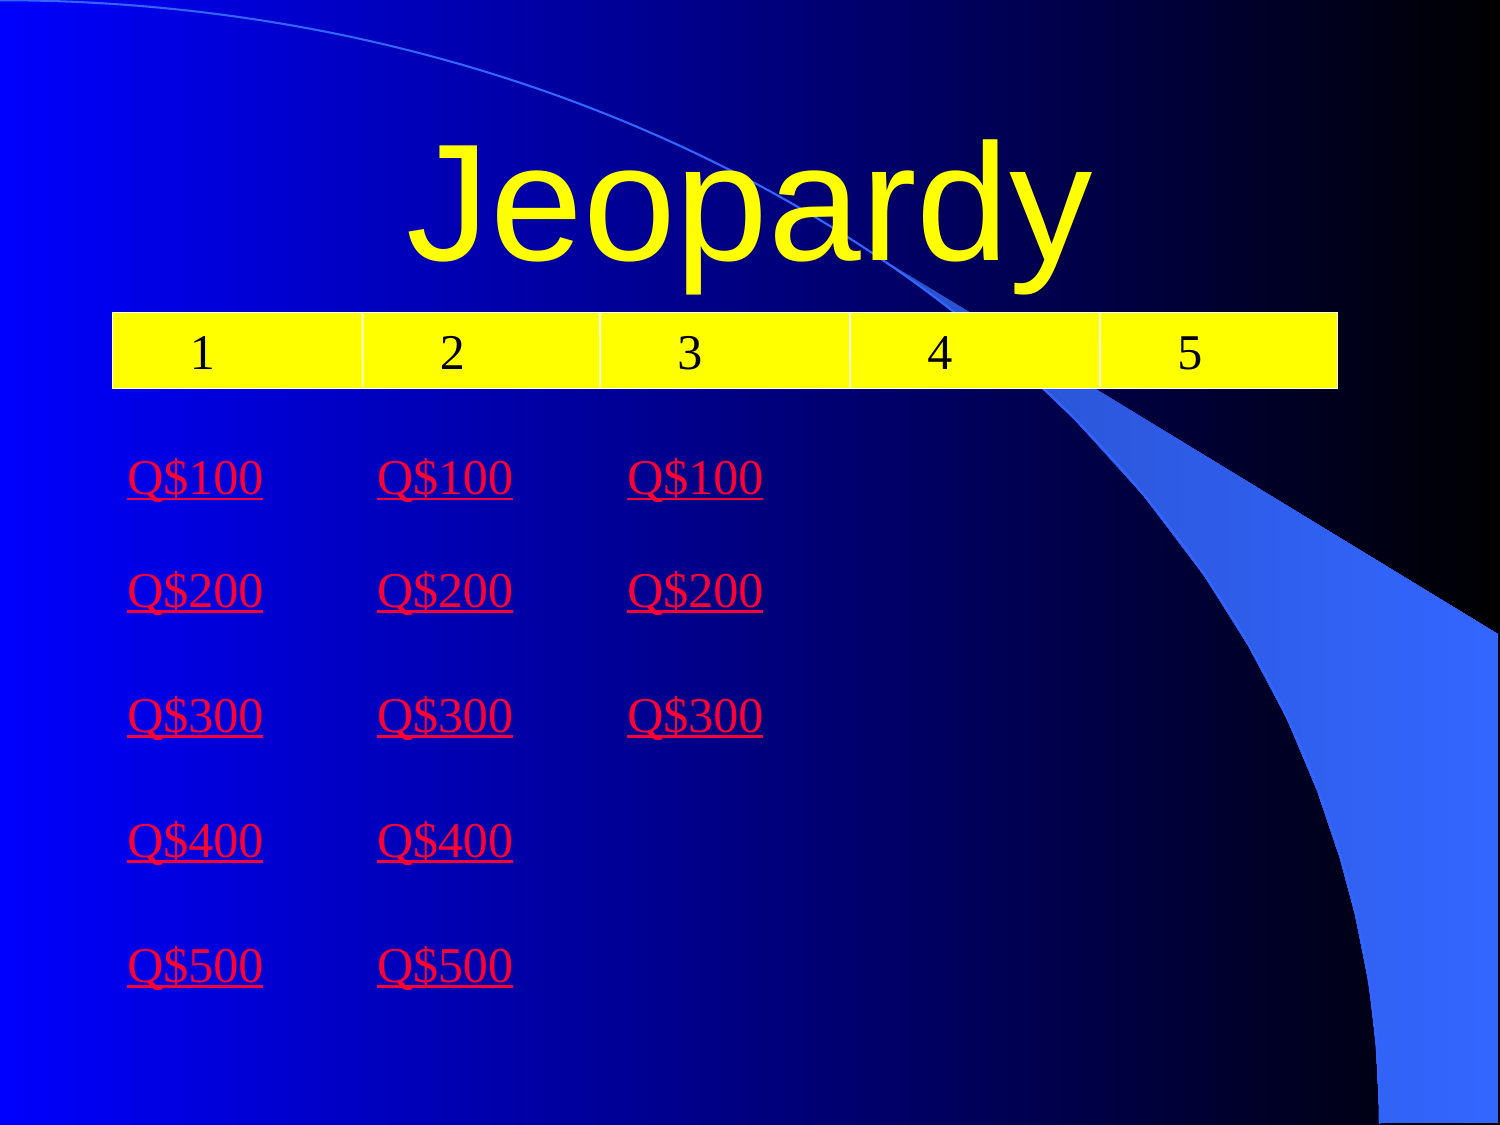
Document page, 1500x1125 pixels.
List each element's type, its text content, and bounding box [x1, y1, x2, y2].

text_box Q$200 [362, 549, 588, 625]
text_box Q$300 [362, 674, 588, 750]
text_box Q$300 [612, 674, 838, 750]
text_box Q$300 [112, 674, 338, 750]
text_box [112, 312, 1338, 389]
text_box Q$400 [362, 799, 588, 875]
text_box Q$200 [612, 549, 838, 625]
text_box Q$100 [612, 437, 838, 513]
text_box Q$200 [112, 549, 338, 625]
text_box Q$400 [112, 799, 338, 875]
text_box Q$100 [112, 437, 338, 513]
text_box Q$100 [362, 437, 588, 513]
title Jeopardy [112, 99, 1388, 288]
text_box Q$500 [112, 924, 338, 1000]
text_box Q$500 [362, 924, 588, 1000]
